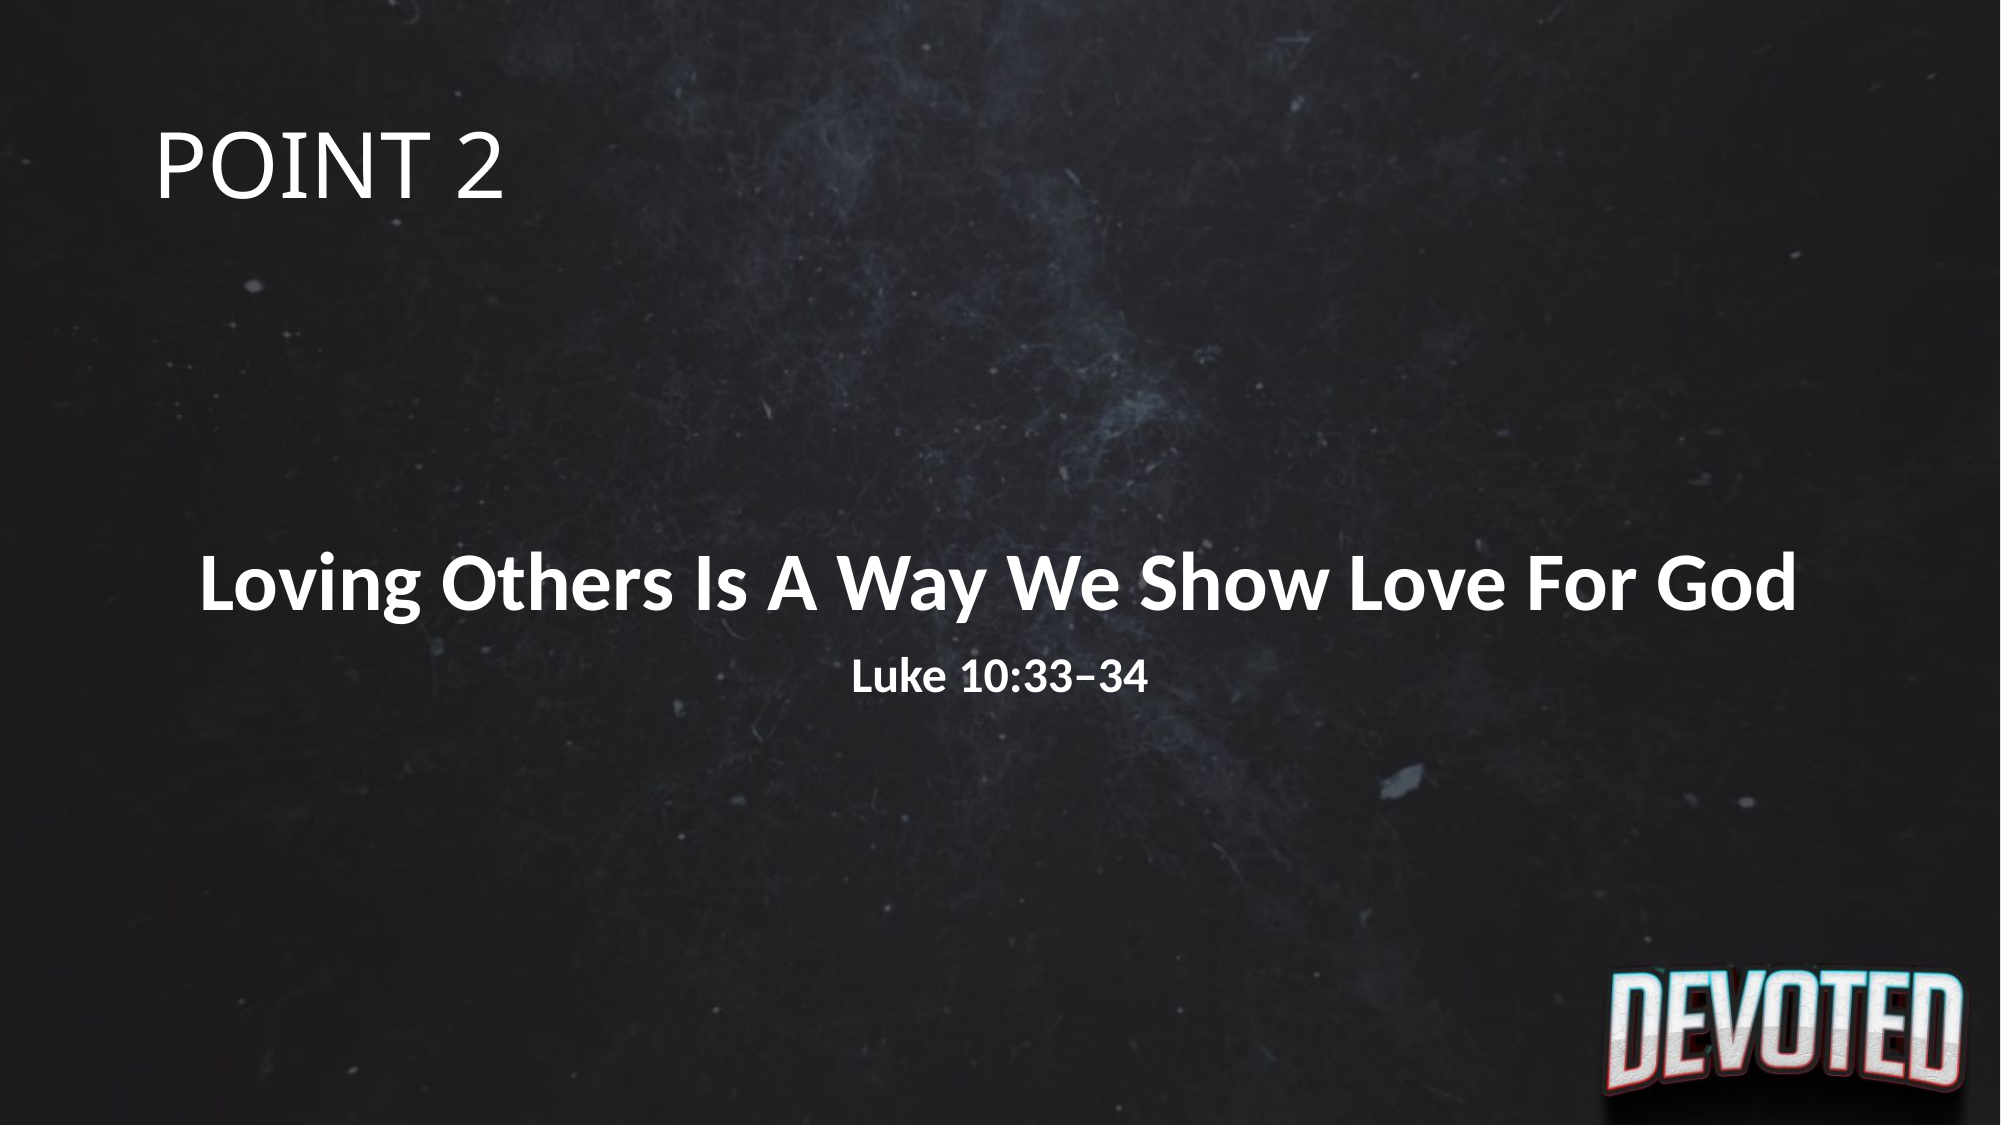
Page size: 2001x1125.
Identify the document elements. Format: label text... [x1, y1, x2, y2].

picture [0, 0, 2001, 1125]
title POINT 2 [137, 59, 1863, 278]
list Loving Others Is A Way We Show Love For God Luke 10:33–34 [137, 299, 1863, 1014]
